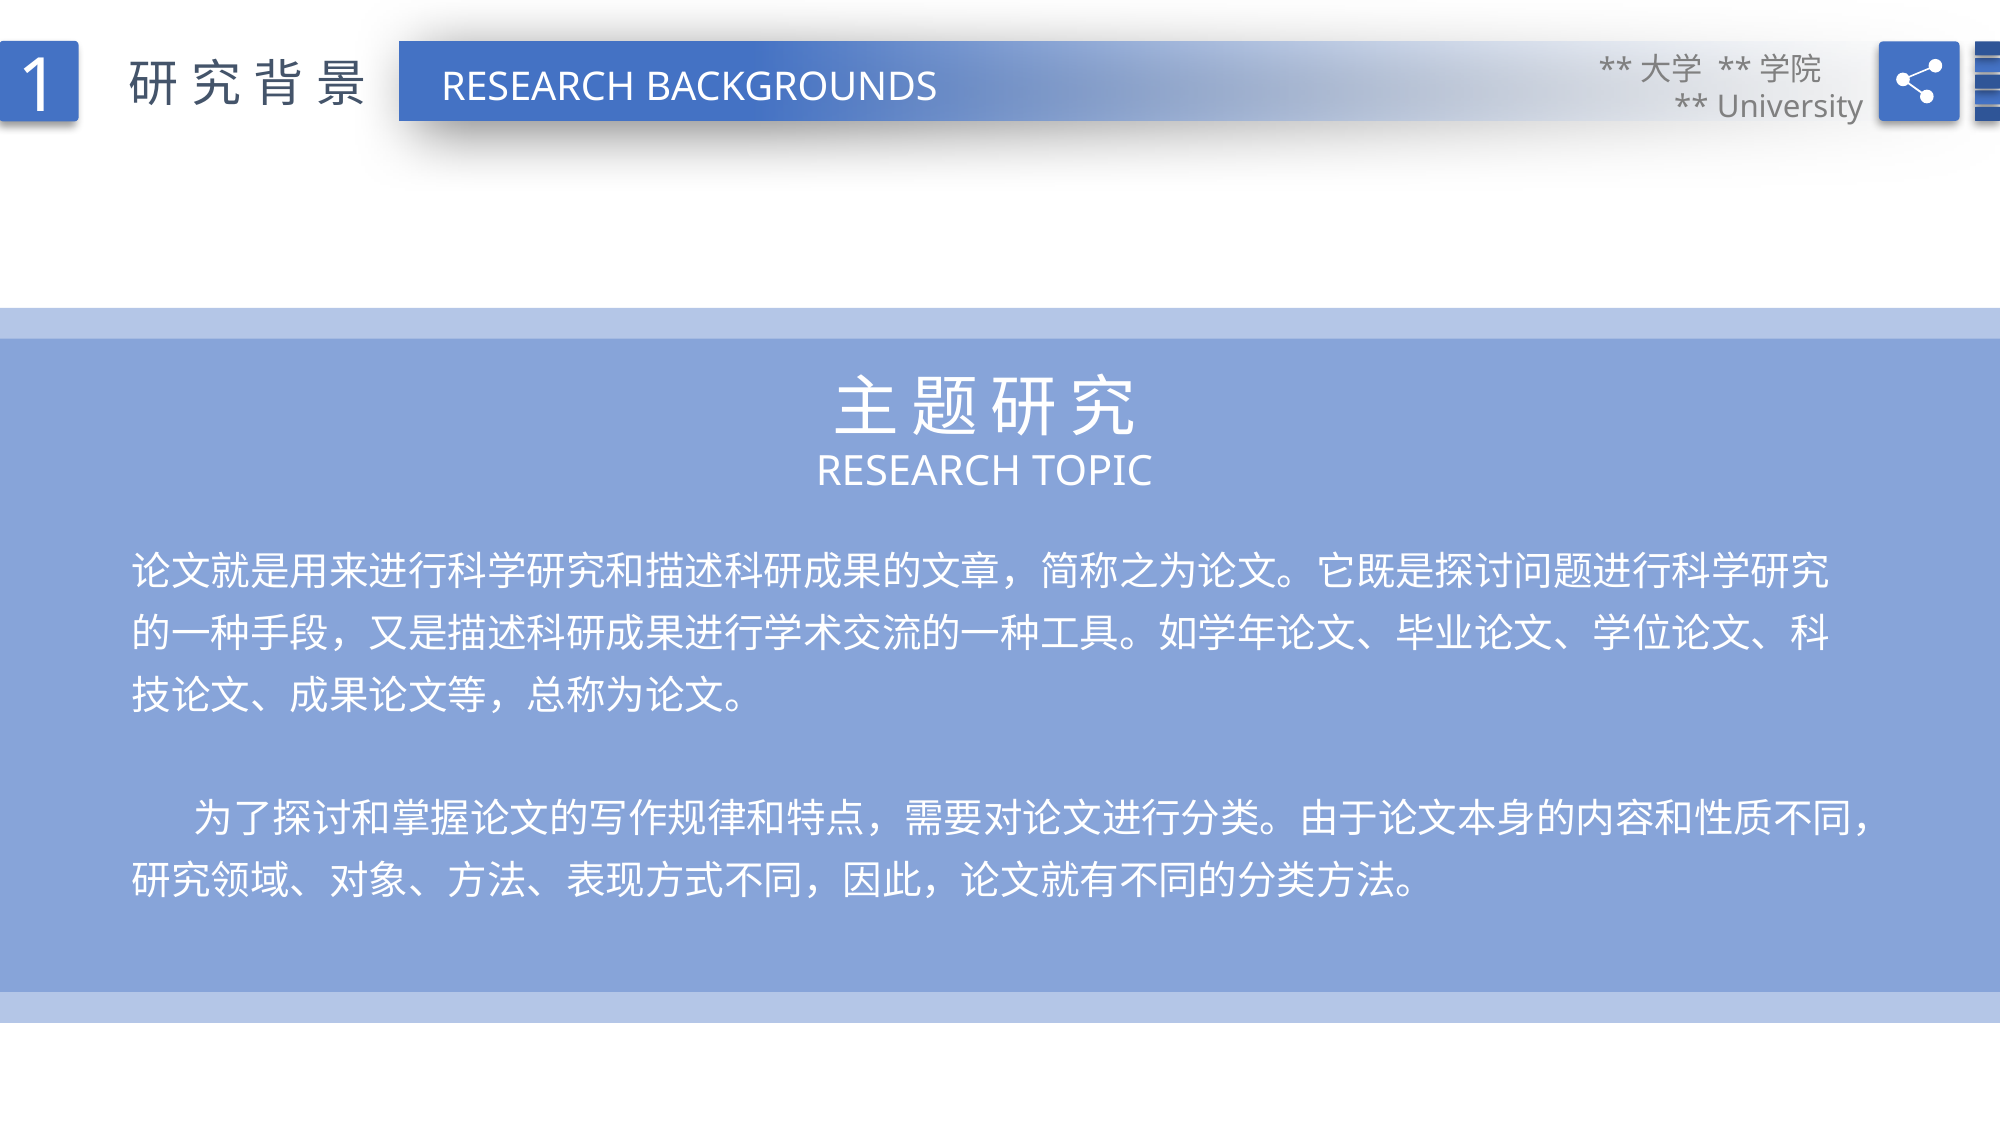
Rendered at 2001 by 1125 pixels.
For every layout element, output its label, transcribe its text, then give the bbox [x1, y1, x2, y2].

text_box [0, 307, 2000, 993]
text_box 1 [0, 39, 80, 123]
text_box 研究背景 [113, 43, 382, 119]
text_box RESEARCH BACKGROUNDS [425, 53, 953, 116]
text_box 论文就是用来进行科学研究和描述科研成果的文章，简称之为论文。它既是探讨问题进行科学研究的一种手段，又是描述科研成果进行学术交流的一种工具。如学年论文、毕业论文、学位论文、科技论文、成果论文等，总称为论文。 为了探讨和掌握论文的写作规律和特点，需要对论文进行分类。由于论文本身的内容和性质不同，研究领域、对象、方法、表现方式不同，因此，论文就有不同的分类方法。 [116, 524, 1884, 950]
text_box [399, 40, 2000, 122]
text_box [0, 993, 2000, 1024]
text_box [1522, 41, 2000, 136]
text_box 主题研究 RESEARCH TOPIC [259, 356, 1710, 502]
